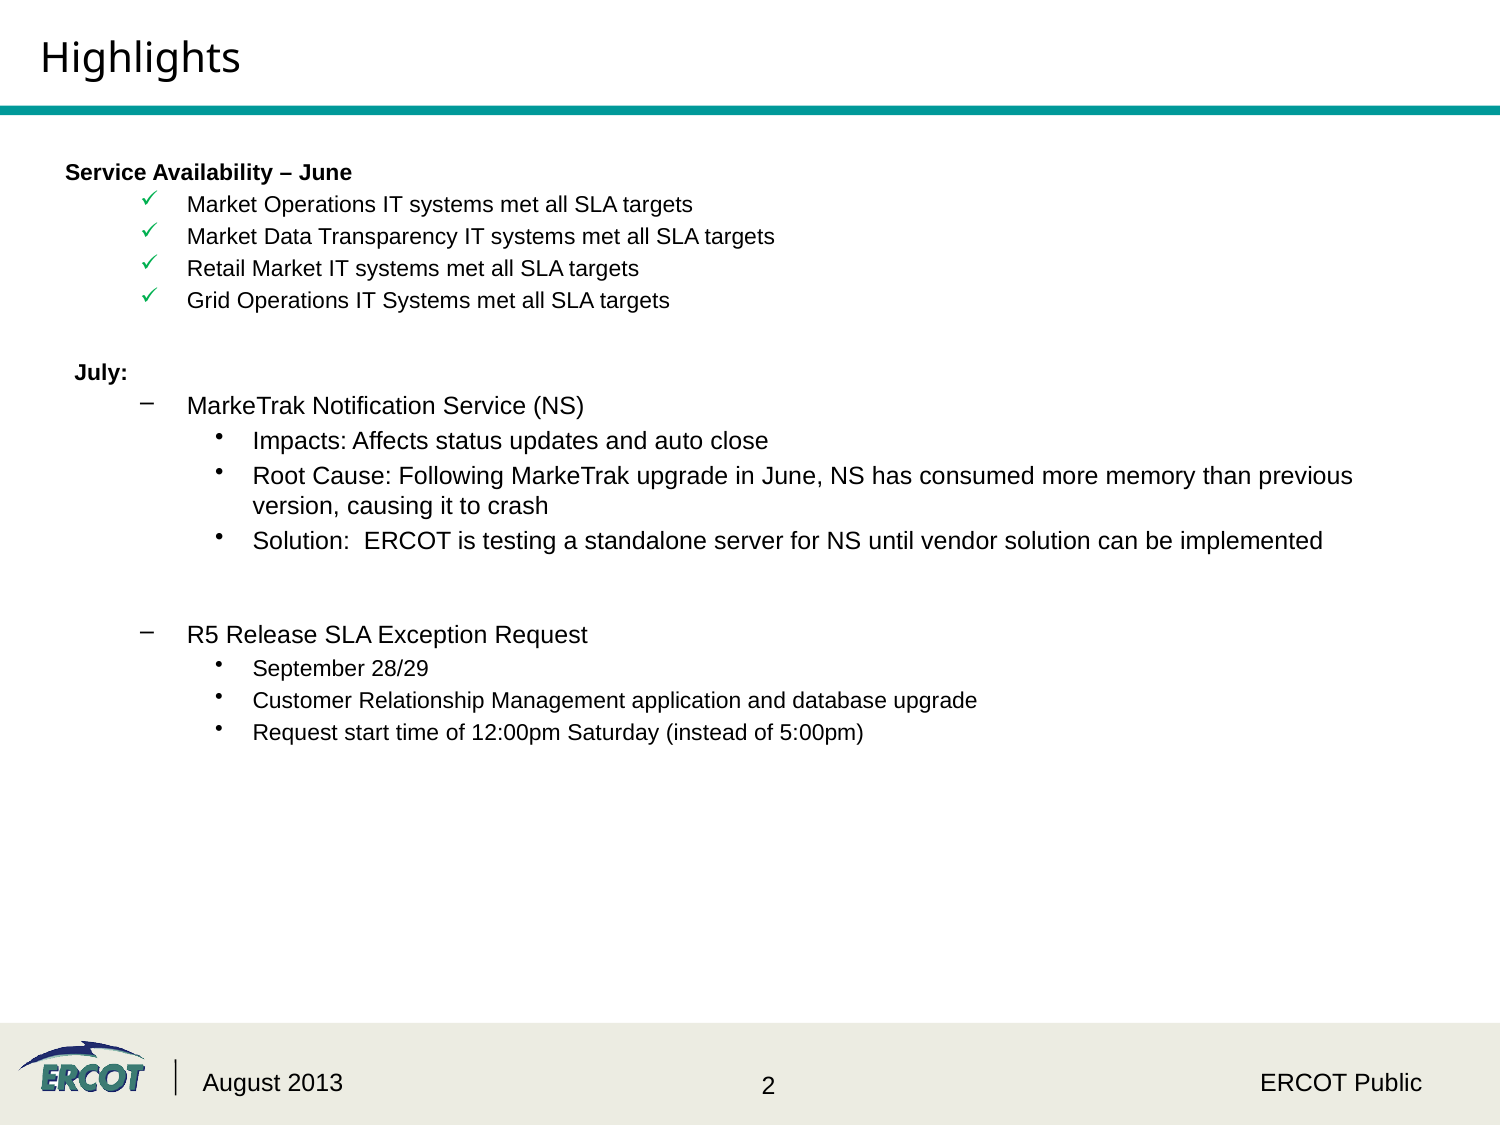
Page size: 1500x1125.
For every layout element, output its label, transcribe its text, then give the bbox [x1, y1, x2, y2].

list Service Availability – June Market Operations IT systems met all SLA targets Market Data Transparency IT systems met all SLA targets Retail Market IT systems met all SLA targets Grid Operations IT Systems met all SLA targets July: MarkeTrak Notification Service (NS) Impacts: Affects status updates and auto close Root Cause: Following MarkeTrak upgrade in June, NS has consumed more memory than previous version, causing it to crash Solution: ERCOT is testing a standalone server for NS until vendor solution can be implemented R5 Release SLA Exception Request September 28/29 Customer Relationship Management application and database upgrade Request start time of 12:00pm Saturday (instead of 5:00pm) [50, 149, 1438, 1038]
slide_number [187, 1059, 538, 1125]
title Highlights [24, 0, 1450, 113]
picture [10, 1031, 151, 1111]
footer ERCOT Public [1024, 1059, 1438, 1125]
